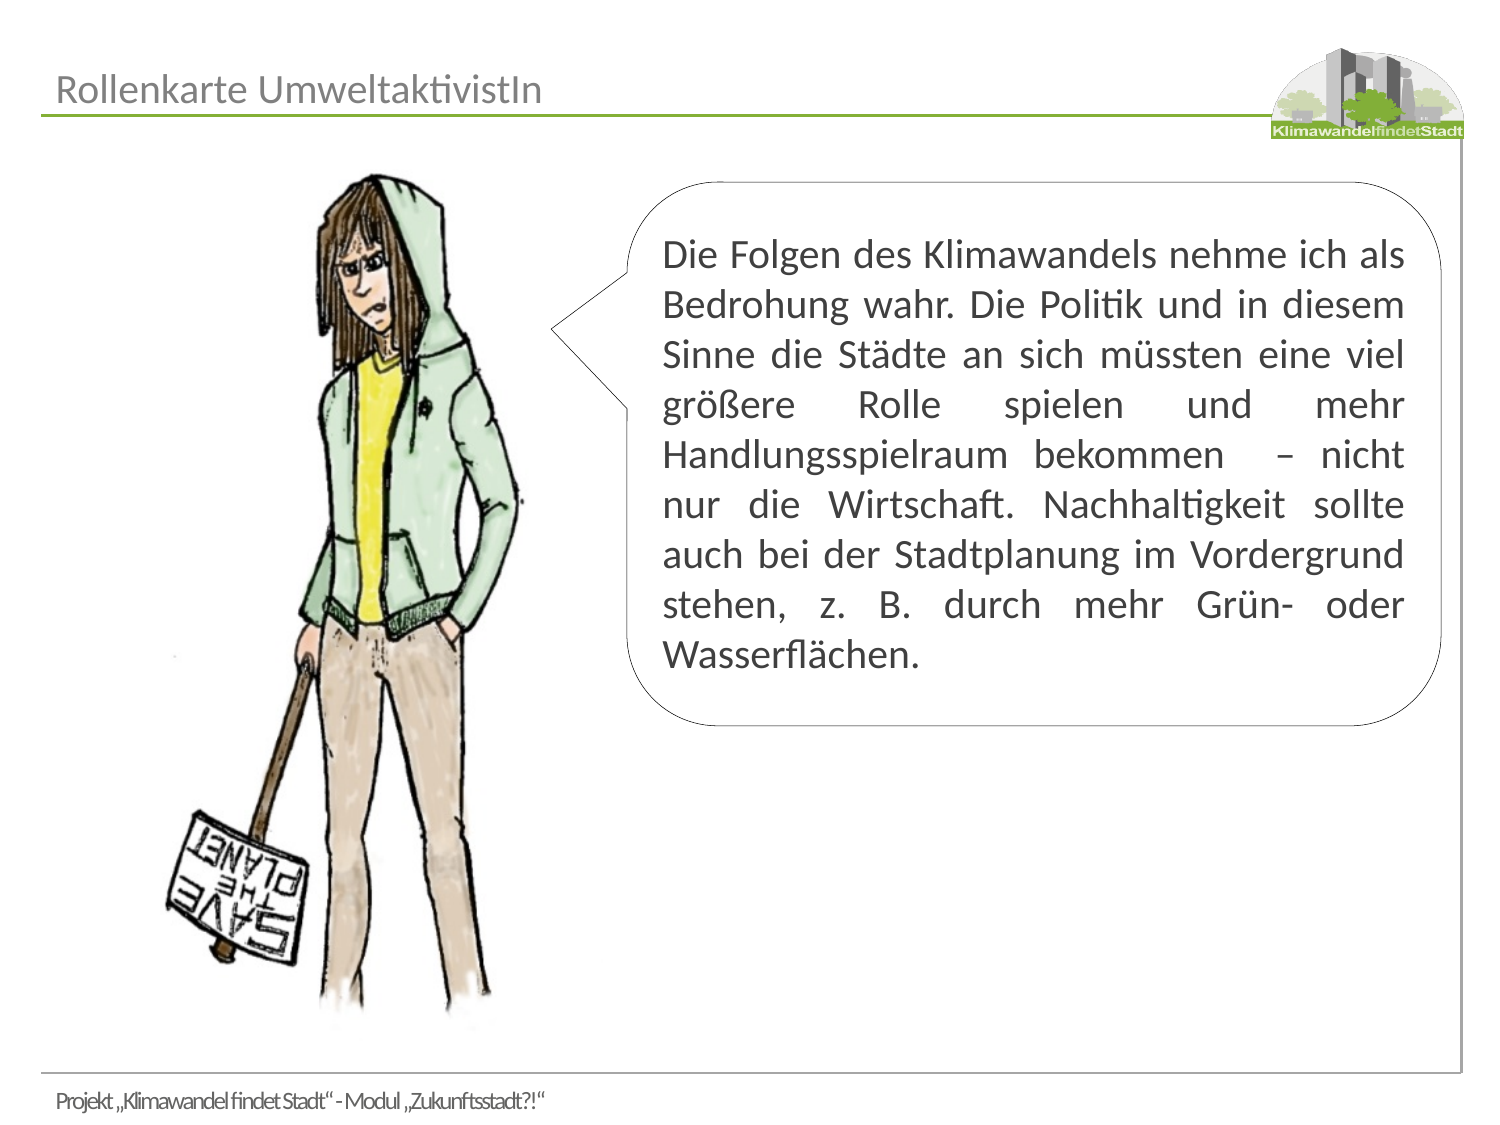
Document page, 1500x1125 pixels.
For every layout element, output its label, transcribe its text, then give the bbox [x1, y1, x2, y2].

text_box Projekt „Klimawandel findet Stadt“ - Modul „Zukunftsstadt?!“ [40, 1078, 1194, 1122]
picture [1271, 4, 1464, 139]
text_box [607, 179, 1444, 728]
picture [129, 138, 604, 1058]
text_box Rollenkarte UmweltaktivistIn [40, 54, 1100, 115]
